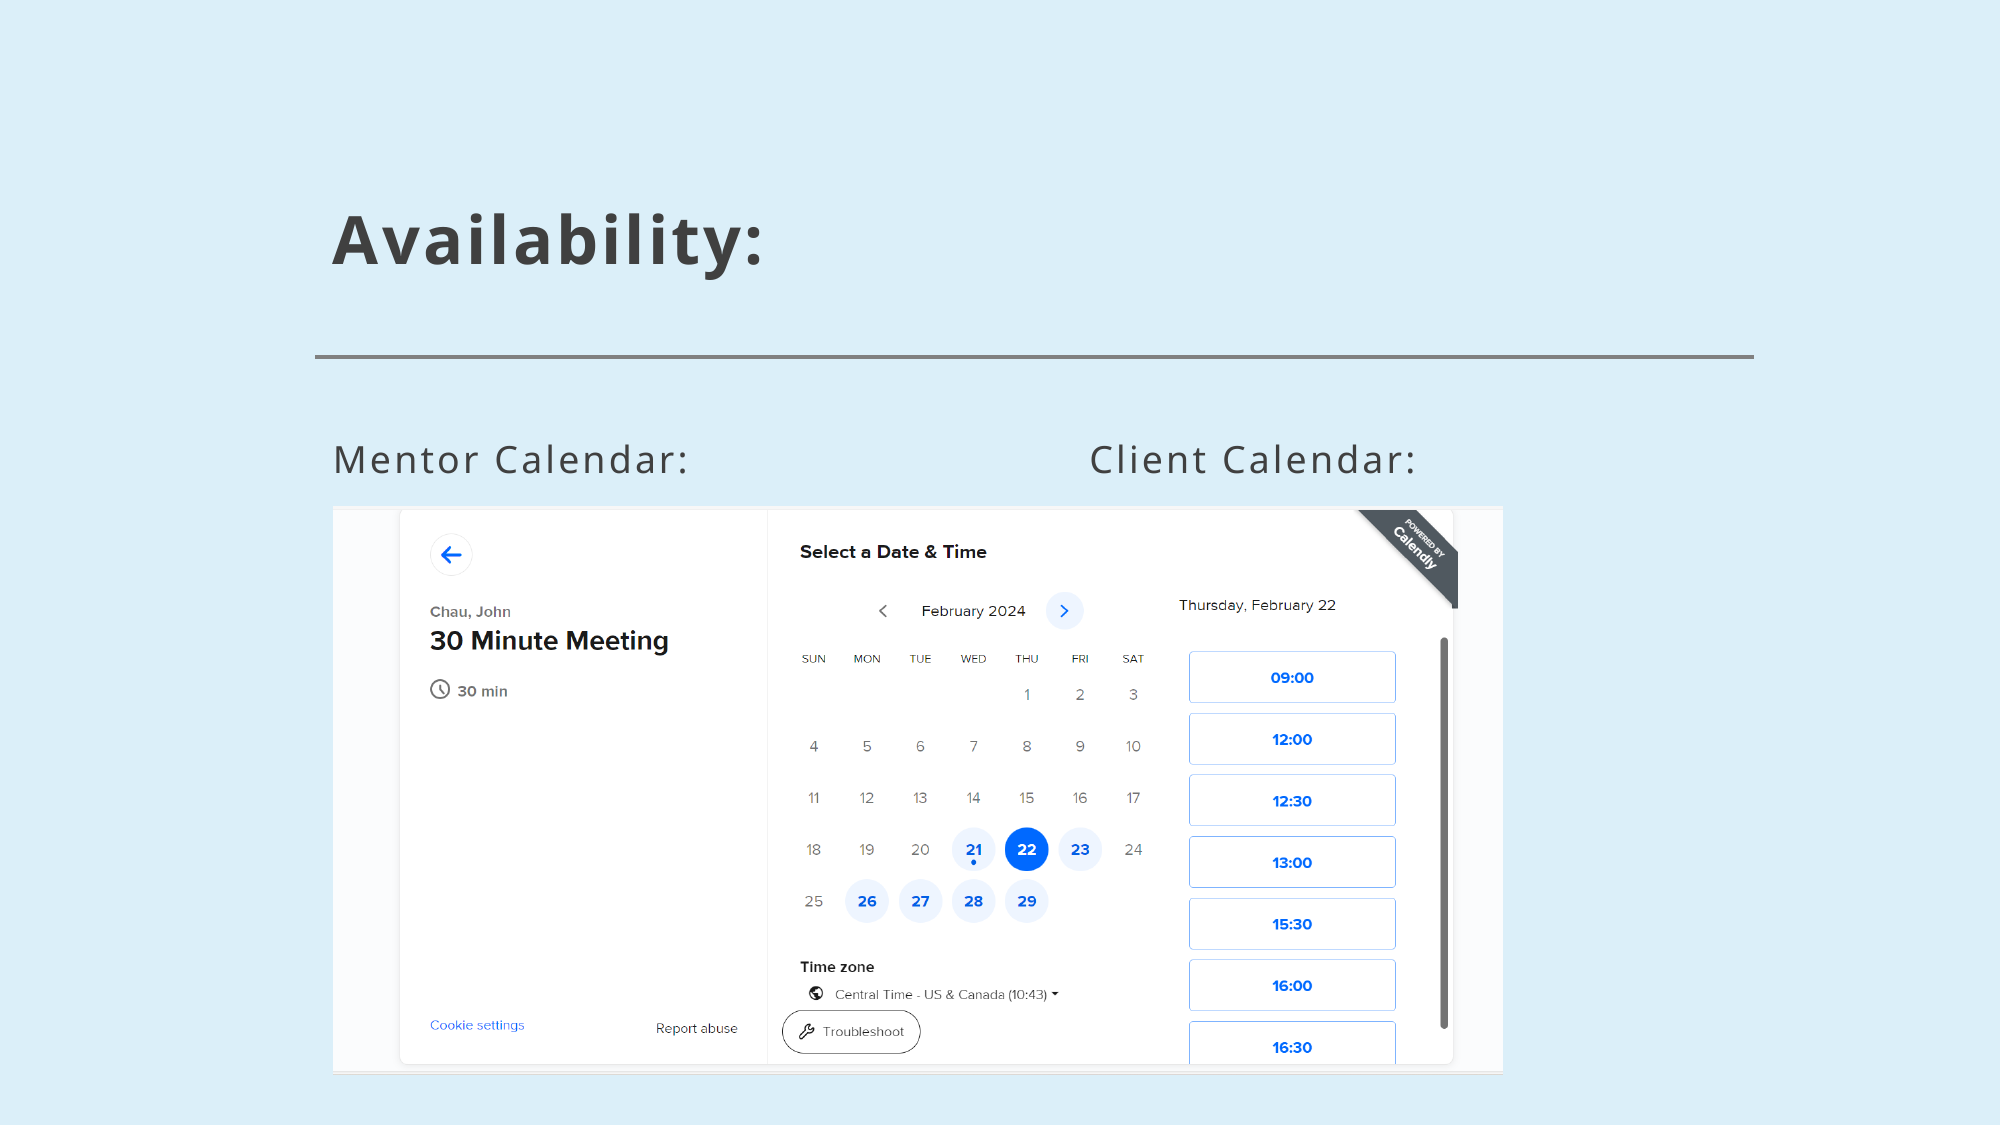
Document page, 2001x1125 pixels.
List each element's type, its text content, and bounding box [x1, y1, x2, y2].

list Mentor Calendar: [315, 399, 998, 1000]
title Availability: [315, 72, 1754, 294]
picture [333, 506, 1503, 1075]
list Client Calendar: [1071, 399, 1754, 1000]
